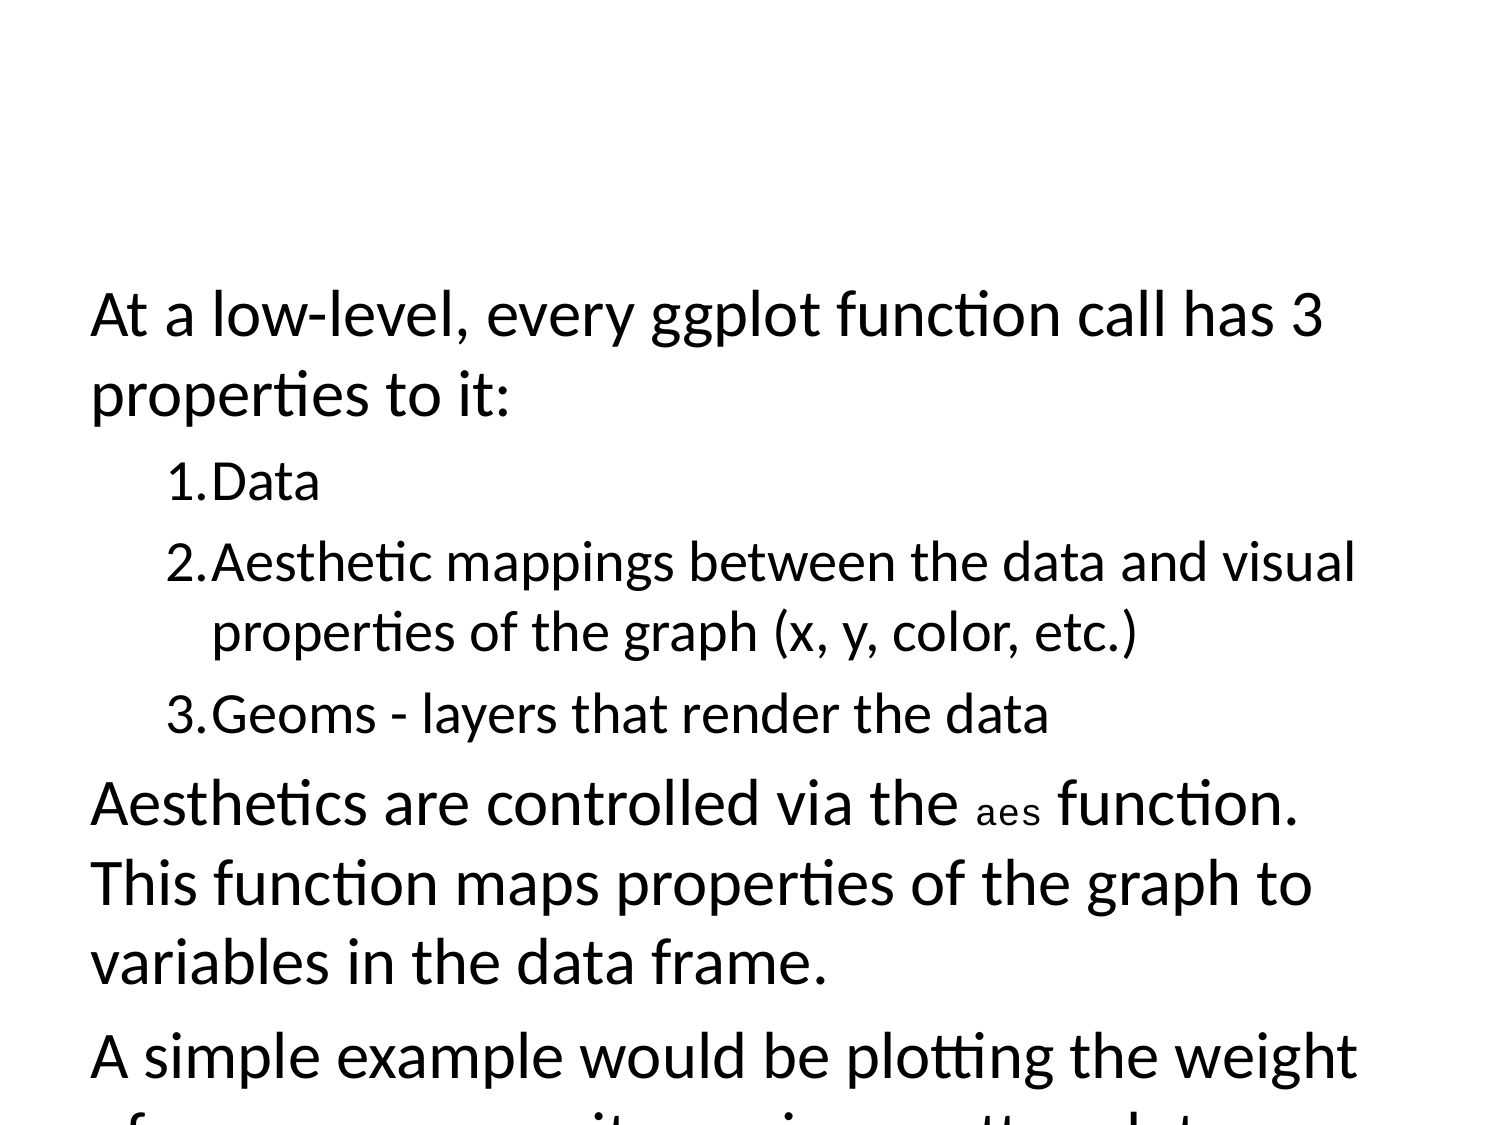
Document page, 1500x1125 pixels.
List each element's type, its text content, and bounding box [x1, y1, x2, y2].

list At a low-level, every ggplot function call has 3 properties to it: Data Aesthetic mappings between the data and visual properties of the graph (x, y, color, etc.) Geoms - layers that render the data Aesthetics are controlled via the aes function. This function maps properties of the graph to variables in the data frame. A simple example would be plotting the weight of a mouse versus its age in a scatter plot. NOTE: I have added data to the dataframe, specifically 10 more mice. This will make the plots more populated. [75, 262, 1425, 1005]
